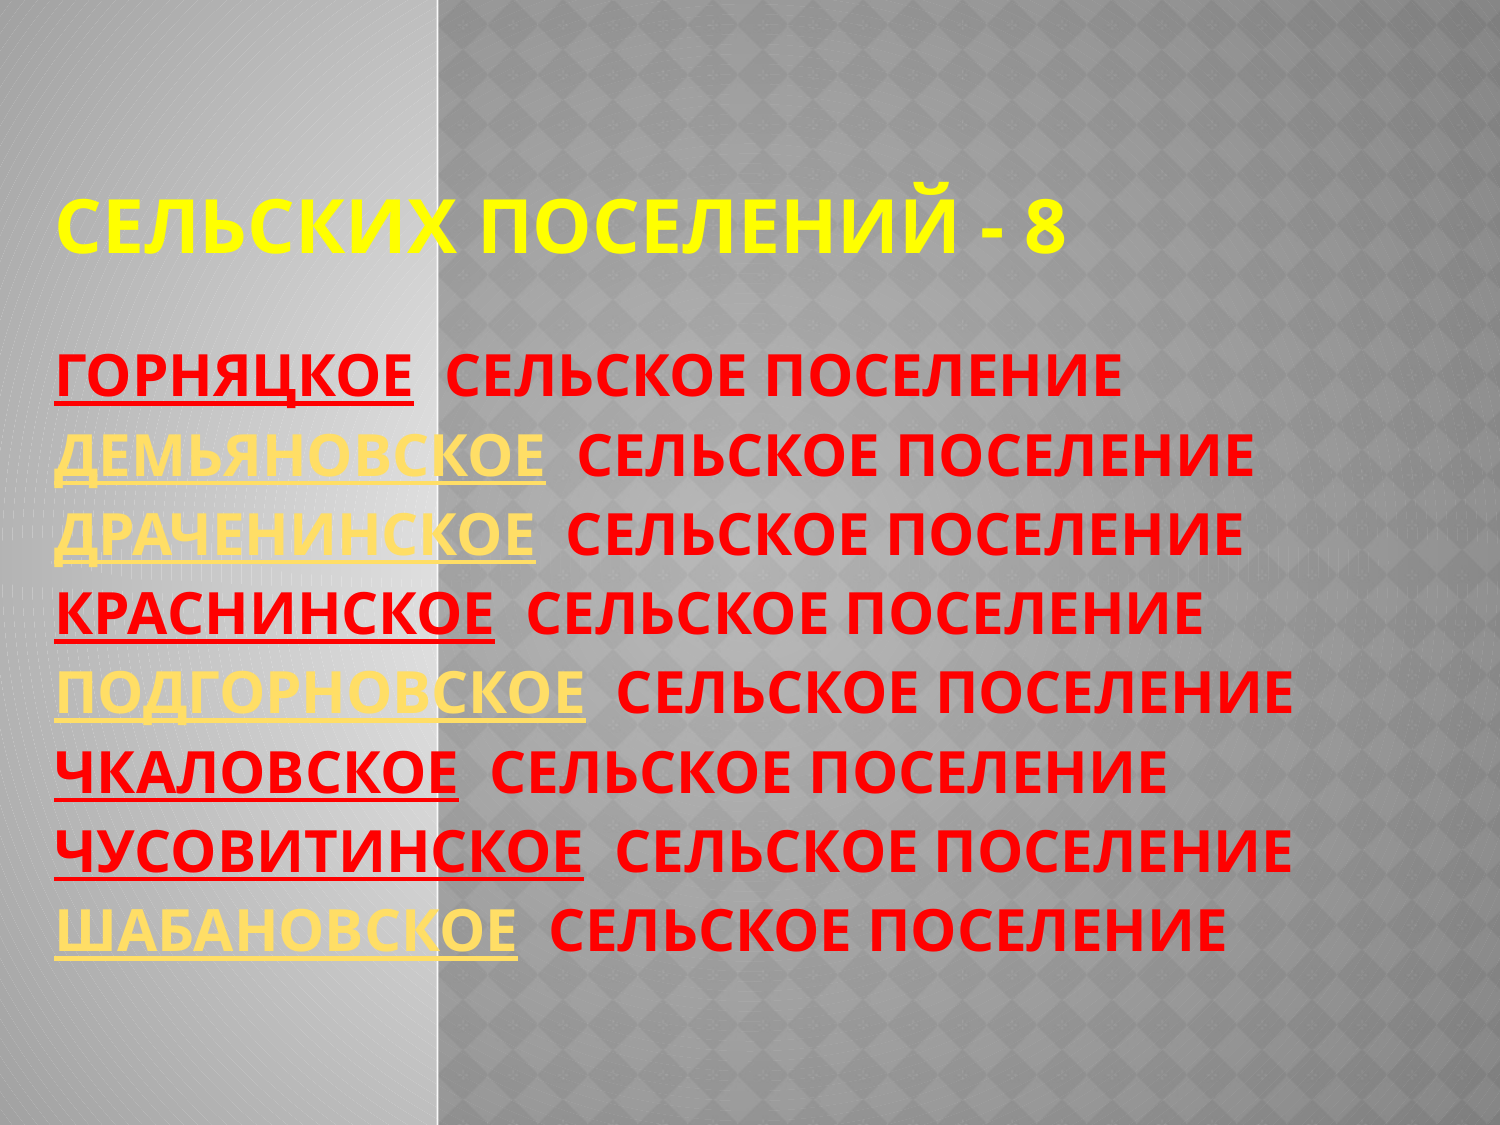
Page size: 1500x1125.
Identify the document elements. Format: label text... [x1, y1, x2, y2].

title Сельских поселений - 8 Горняцкое сельское поселение Демьяновское сельское поселение Драченинское сельское поселение Краснинское сельское поселение Подгорновское сельское поселение Чкаловское сельское поселение Чусовитинское сельское поселение Шабановское сельское поселение [46, 87, 1390, 973]
